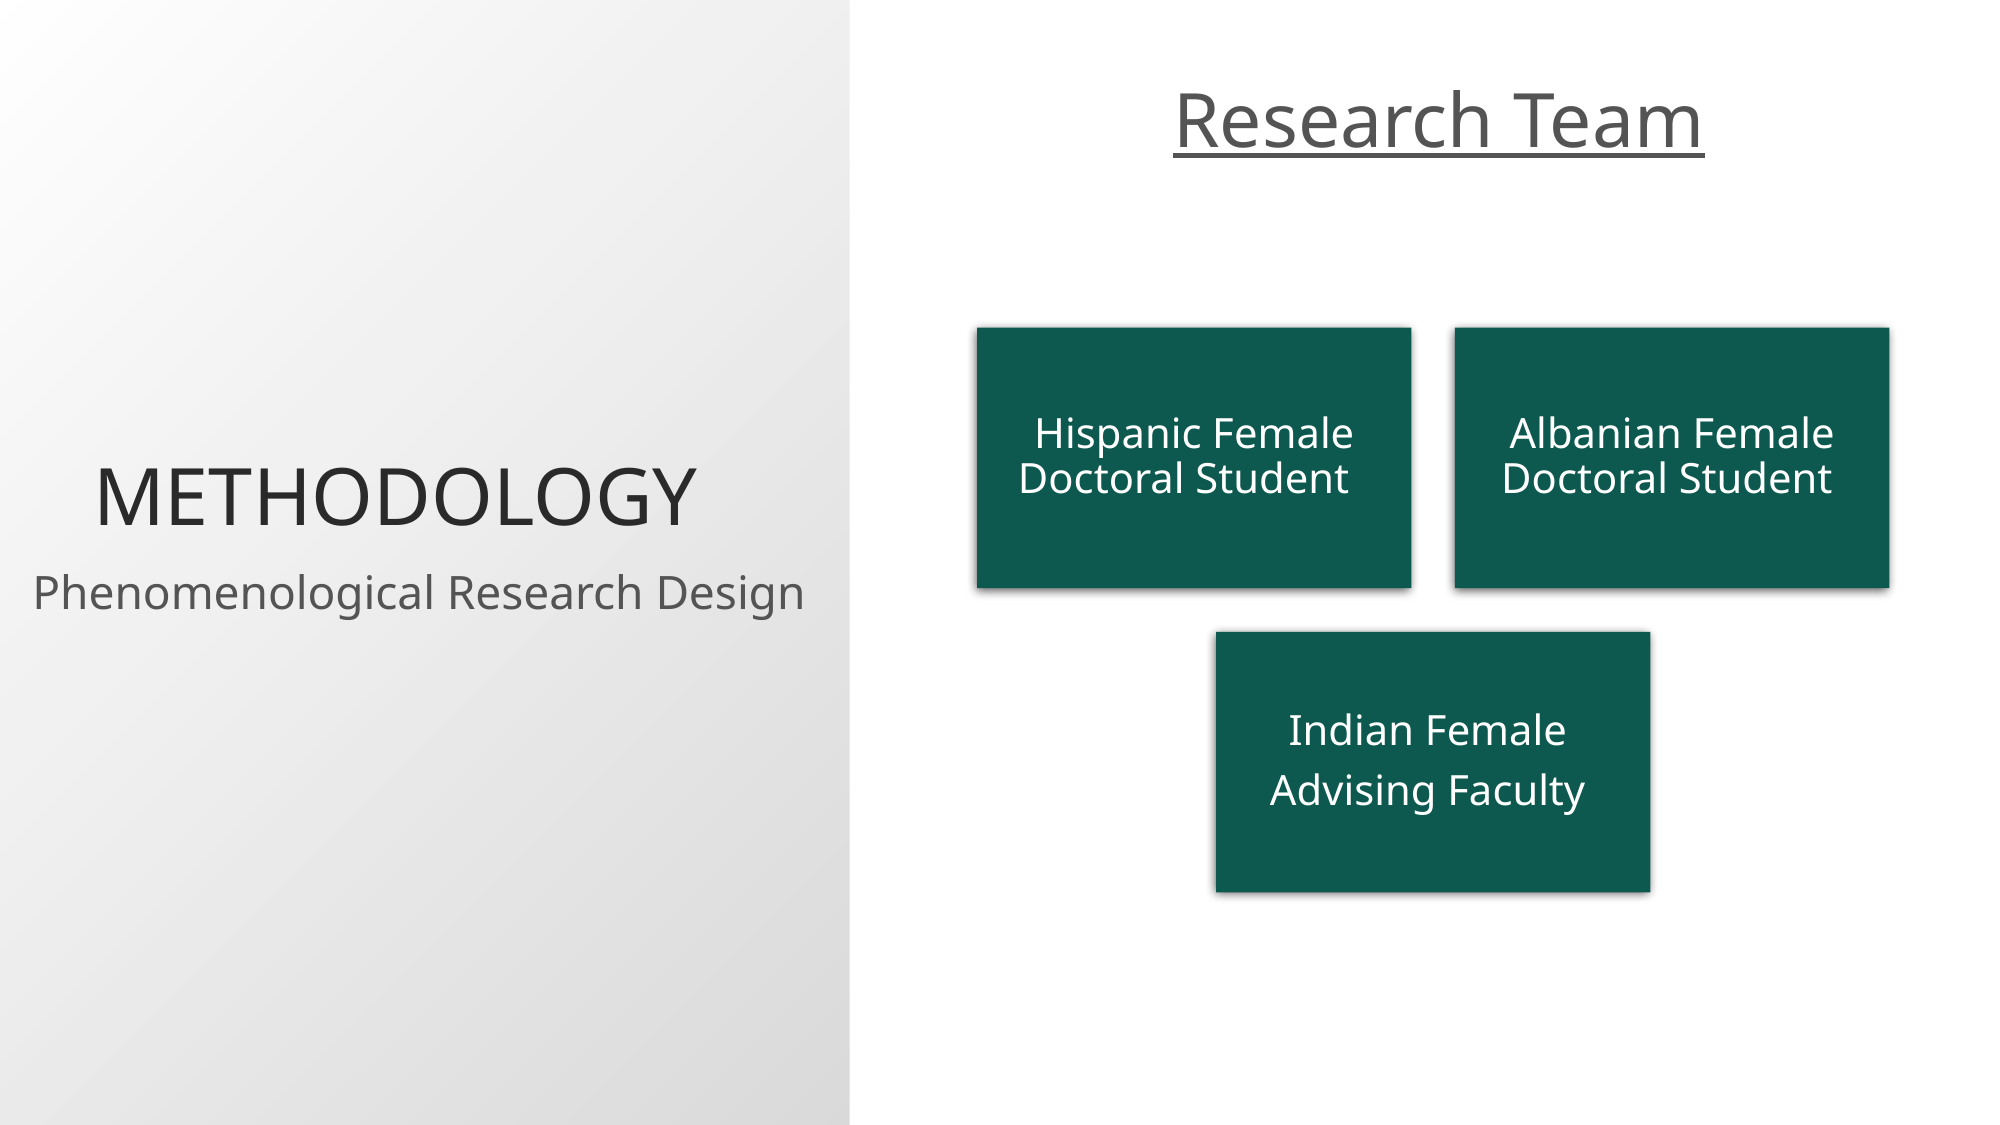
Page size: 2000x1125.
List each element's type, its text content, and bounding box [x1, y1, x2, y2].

text_box Research Team [972, 75, 1898, 175]
title Methodology [78, 425, 766, 550]
list Phenomenological Research Design [0, 562, 844, 658]
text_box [976, 292, 1890, 928]
